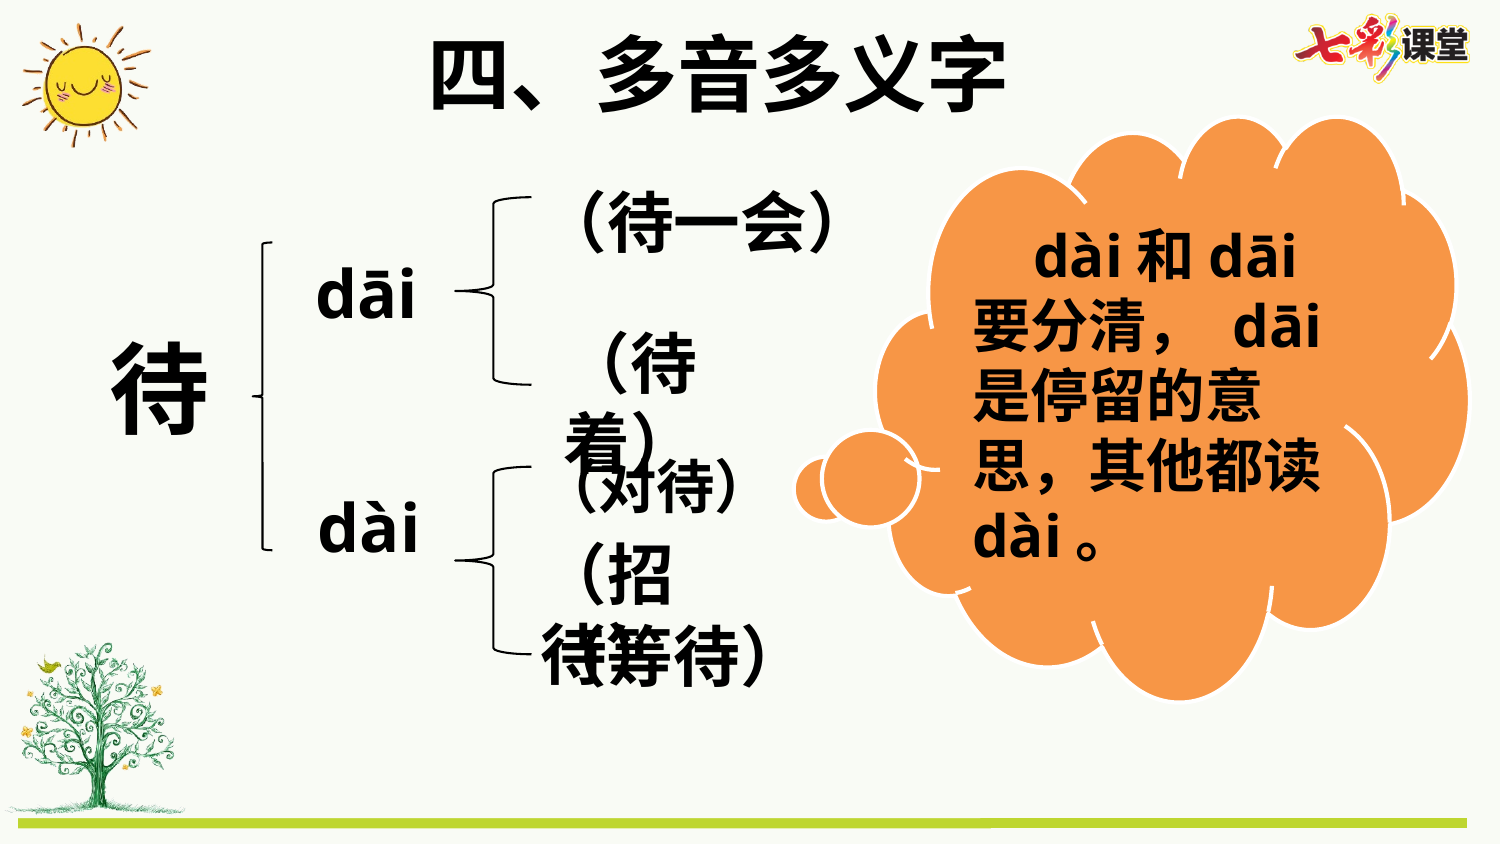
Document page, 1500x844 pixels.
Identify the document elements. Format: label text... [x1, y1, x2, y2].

text_box （对待） [525, 443, 858, 529]
picture [1291, 9, 1472, 87]
text_box 四、多音多义字 [413, 14, 1026, 130]
text_box [454, 196, 532, 386]
text_box [251, 241, 273, 552]
text_box （待着） [548, 314, 828, 443]
text_box [454, 465, 525, 656]
text_box （招待） [525, 525, 805, 607]
text_box dāi [300, 244, 464, 339]
text_box （等待） [525, 607, 920, 702]
picture [0, 608, 1467, 844]
text_box （待一会） [525, 173, 987, 269]
text_box dài和dāi要分清， dāi是停留的意思，其他都读dài。 [791, 114, 1473, 705]
text_box dài [302, 478, 467, 574]
picture [0, 0, 173, 172]
text_box 待 [94, 319, 223, 455]
